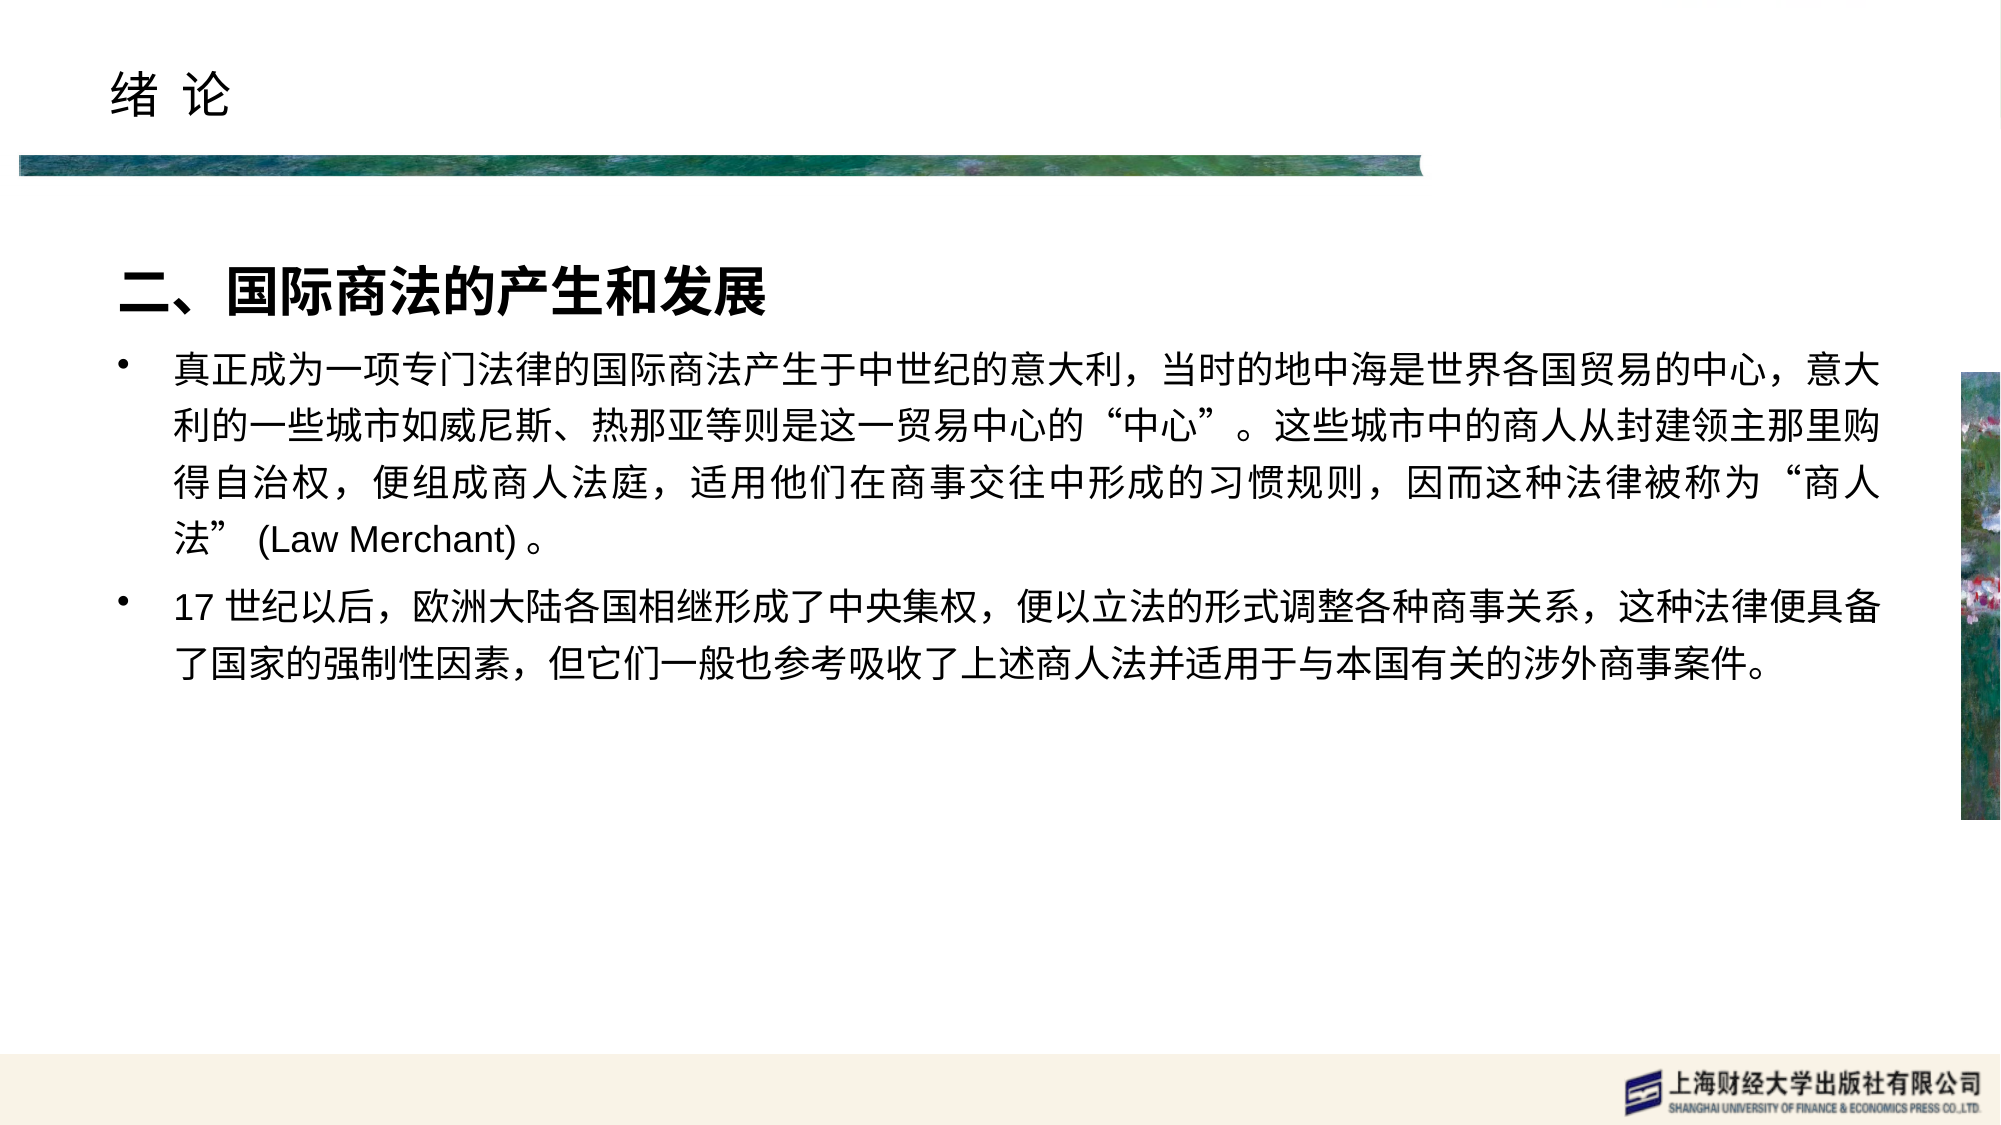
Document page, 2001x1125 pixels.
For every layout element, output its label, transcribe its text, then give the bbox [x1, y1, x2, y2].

title 绪 论 [94, 42, 1451, 146]
list 二、国际商法的产生和发展 真正成为一项专门法律的国际商法产生于中世纪的意大利，当时的地中海是世界各国贸易的中心，意大利的一些城市如威尼斯、热那亚等则是这一贸易中心的“中心”。这些城市中的商人从封建领主那里购得自治权，便组成商人法庭，适用他们在商事交往中形成的习惯规则，因而这种法律被称为“商人法”(Law Merchant)。 17世纪以后，欧洲大陆各国相继形成了中央集权，便以立法的形式调整各种商事关系，这种法律便具备了国家的强制性因素，但它们一般也参考吸收了上述商人法并适用于与本国有关的涉外商事案件。 [102, 233, 1898, 1032]
picture [0, 0, 2001, 1125]
